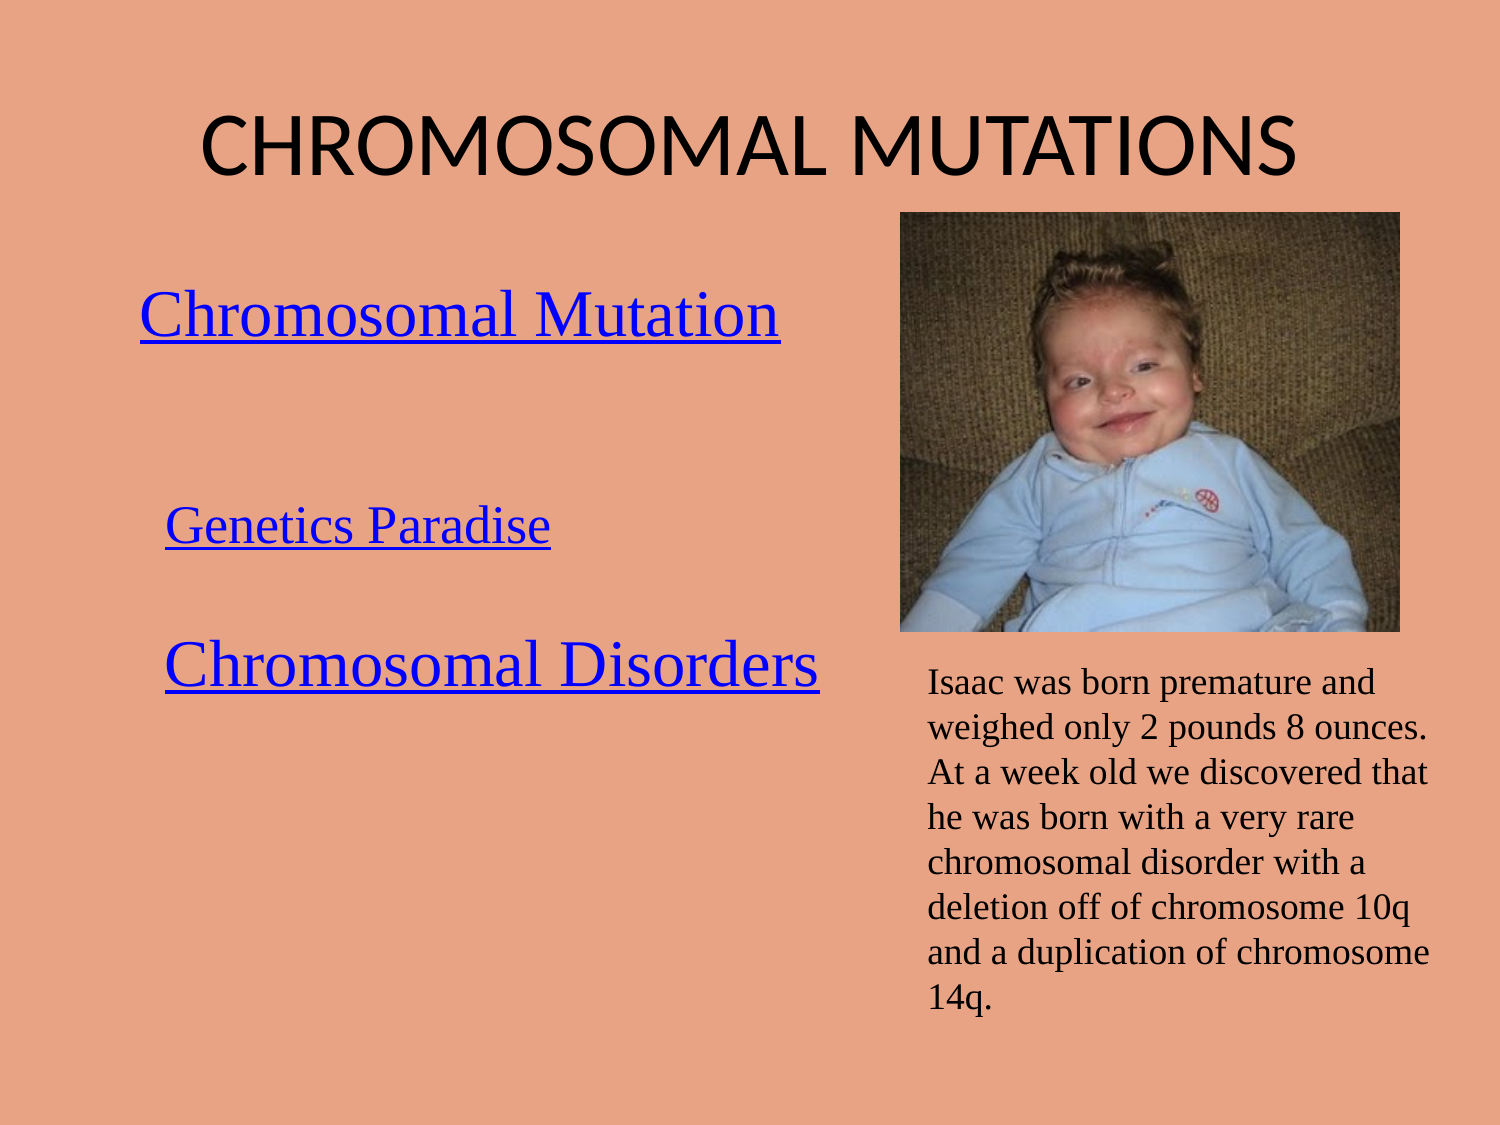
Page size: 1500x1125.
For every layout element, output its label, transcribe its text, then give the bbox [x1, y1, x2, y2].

list Genetics Paradise [150, 375, 825, 563]
text_box Isaac was born premature and weighed only 2 pounds 8 ounces. At a week old we discovered that he was born with a very rare chromosomal disorder with a deletion off of chromosome 10q and a duplication of chromosome 14q. [912, 649, 1450, 1025]
text_box Chromosomal Mutation [124, 262, 894, 358]
title CHROMOSOMAL MUTATIONS [75, 45, 1425, 233]
text_box Chromosomal Disorders [150, 612, 950, 708]
picture [899, 212, 1401, 632]
